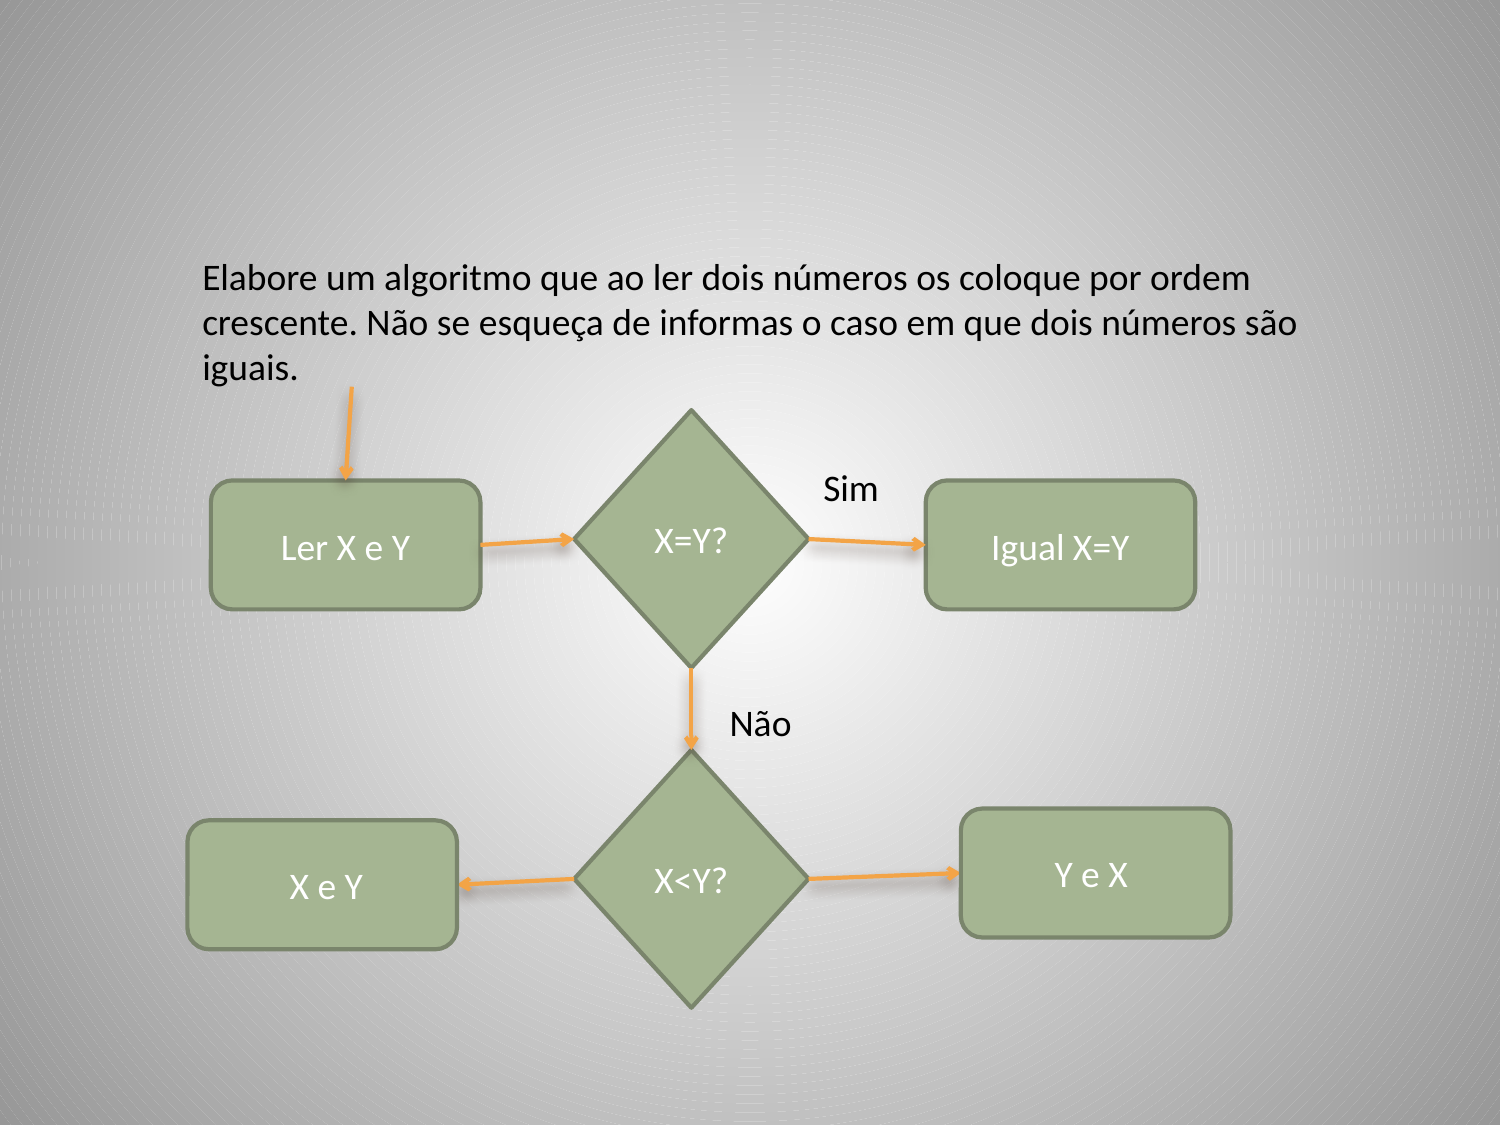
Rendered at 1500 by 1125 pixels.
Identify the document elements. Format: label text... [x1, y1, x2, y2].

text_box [480, 538, 575, 546]
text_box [301, 430, 396, 437]
text_box X=Y? [574, 407, 809, 670]
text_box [456, 878, 575, 886]
text_box X<Y? [573, 757, 807, 1010]
text_box X e Y [185, 818, 460, 952]
text_box Elabore um algoritmo que ao ler dois números os coloque por ordem crescente. Não se esqueça de informas o caso em que dois números são iguais. [187, 246, 1325, 396]
text_box Y e X [958, 806, 1233, 940]
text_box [808, 872, 962, 880]
text_box Igual X=Y [923, 478, 1198, 612]
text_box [808, 538, 926, 546]
text_box Sim [808, 456, 914, 517]
text_box Não [714, 691, 856, 752]
text_box Ler X e Y [208, 478, 483, 612]
